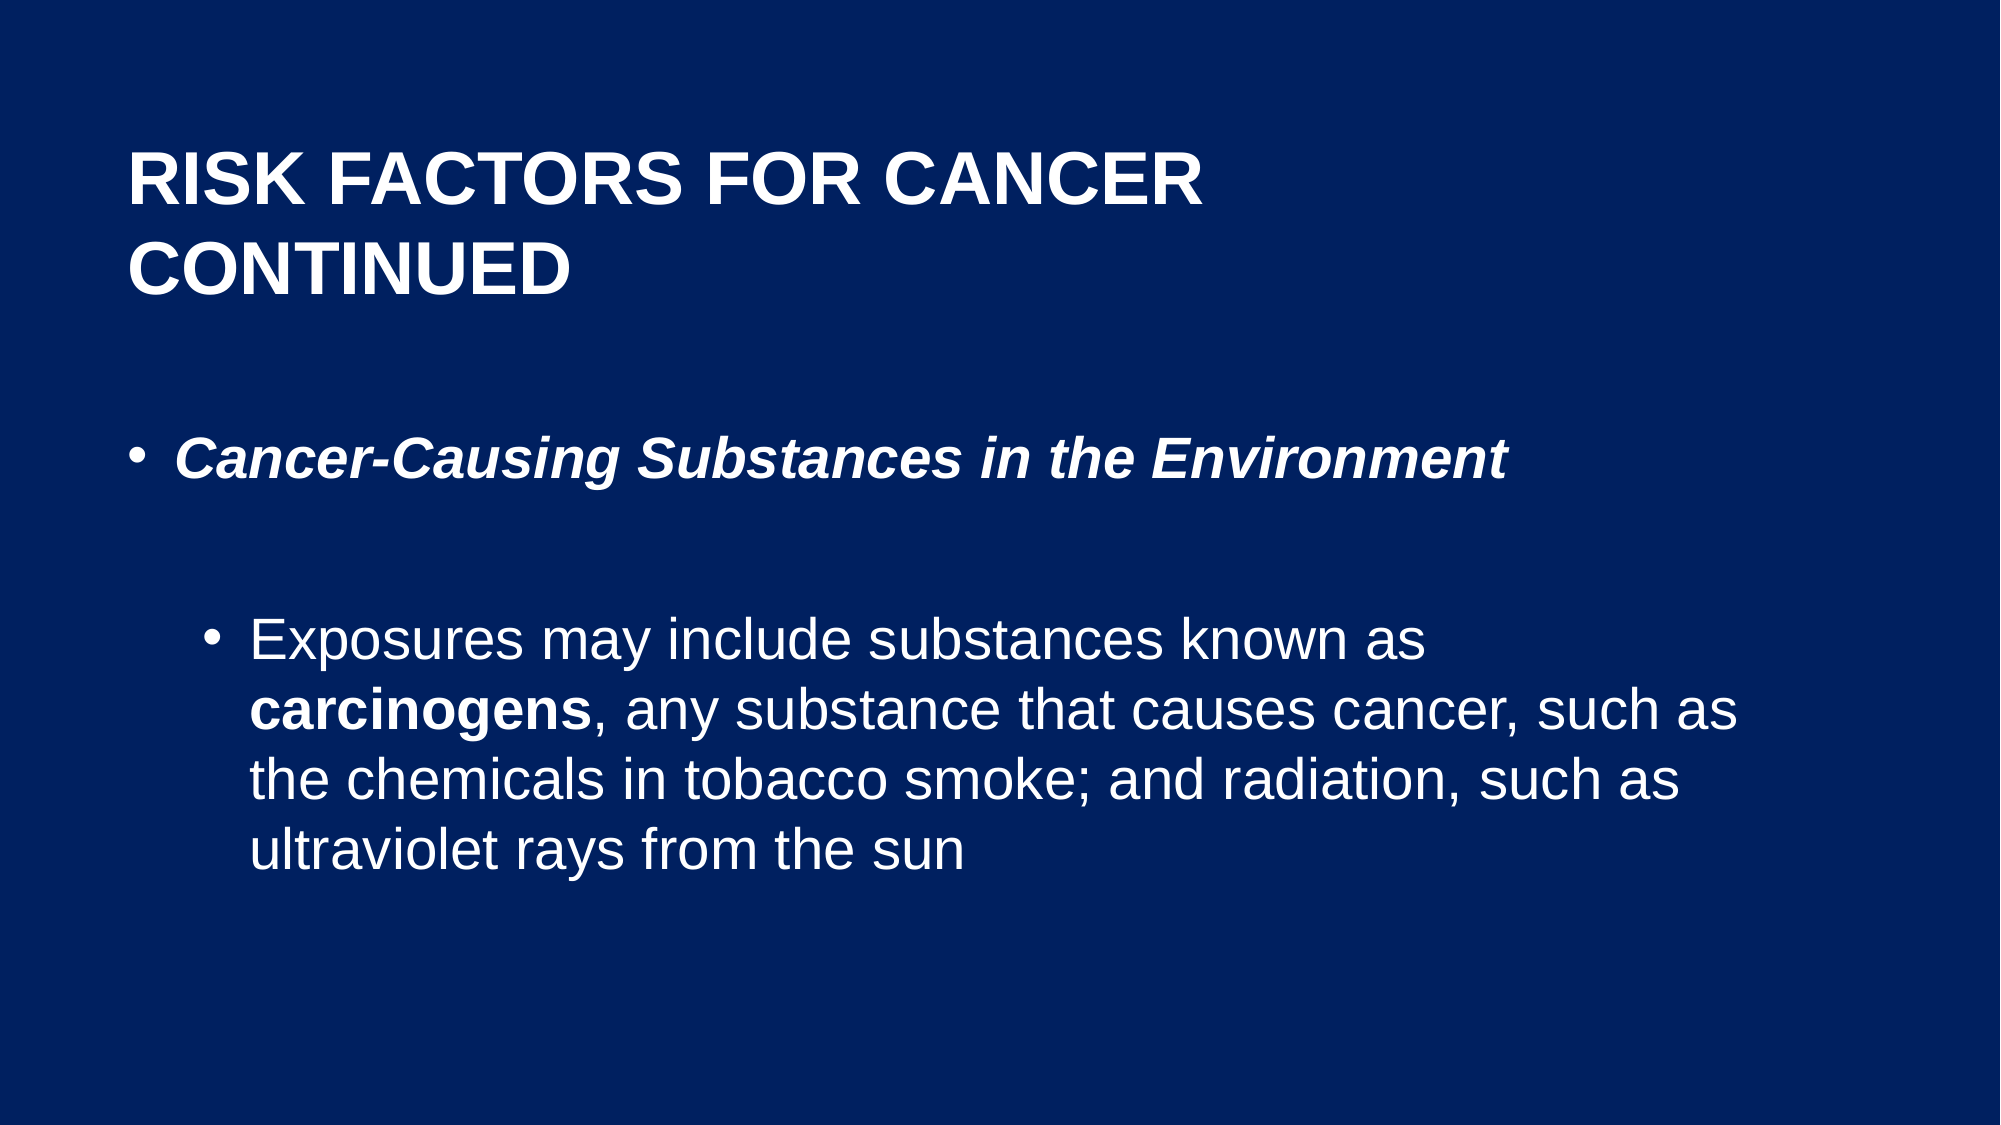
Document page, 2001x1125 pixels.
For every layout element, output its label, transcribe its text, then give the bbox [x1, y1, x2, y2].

list Cancer-Causing Substances in the Environment Exposures may include substances known as carcinogens, any substance that causes cancer, such as the chemicals in tobacco smoke; and radiation, such as ultraviolet rays from the sun [112, 351, 1775, 950]
title Risk Factors for Cancer Continued [112, 99, 1775, 339]
